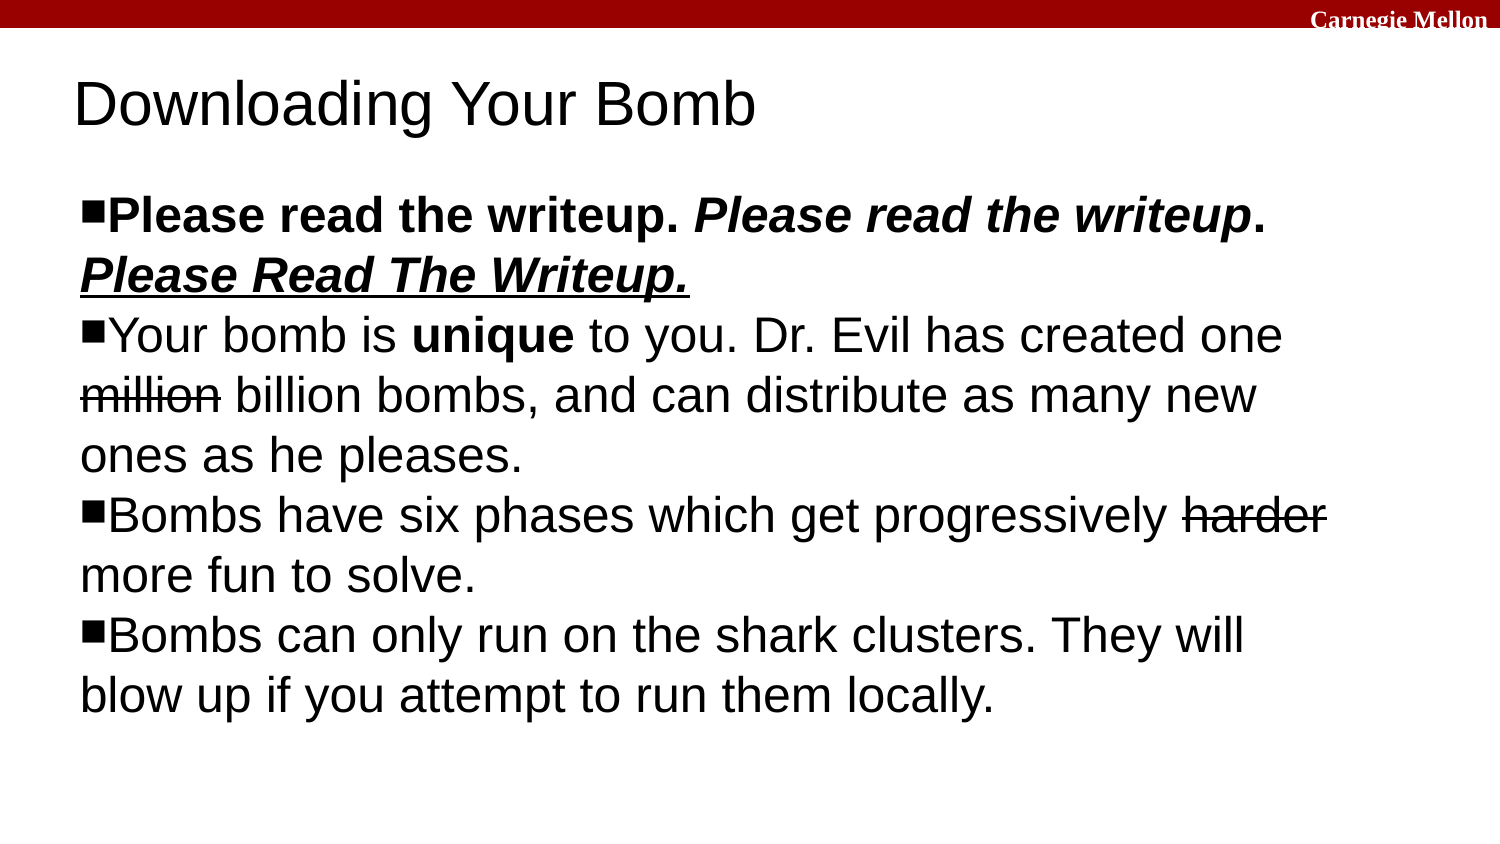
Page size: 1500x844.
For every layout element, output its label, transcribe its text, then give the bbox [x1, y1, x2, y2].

text_box Downloading Your Bomb [58, 15, 1304, 186]
text_box Please read the writeup. Please read the writeup. Please Read The Writeup. Your bomb is unique to you. Dr. Evil has created one million billion bombs, and can distribute as many new ones as he pleases. Bombs have six phases which get progressively harder more fun to solve. Bombs can only run on the shark clusters. They will blow up if you attempt to run them locally. [65, 167, 1361, 738]
